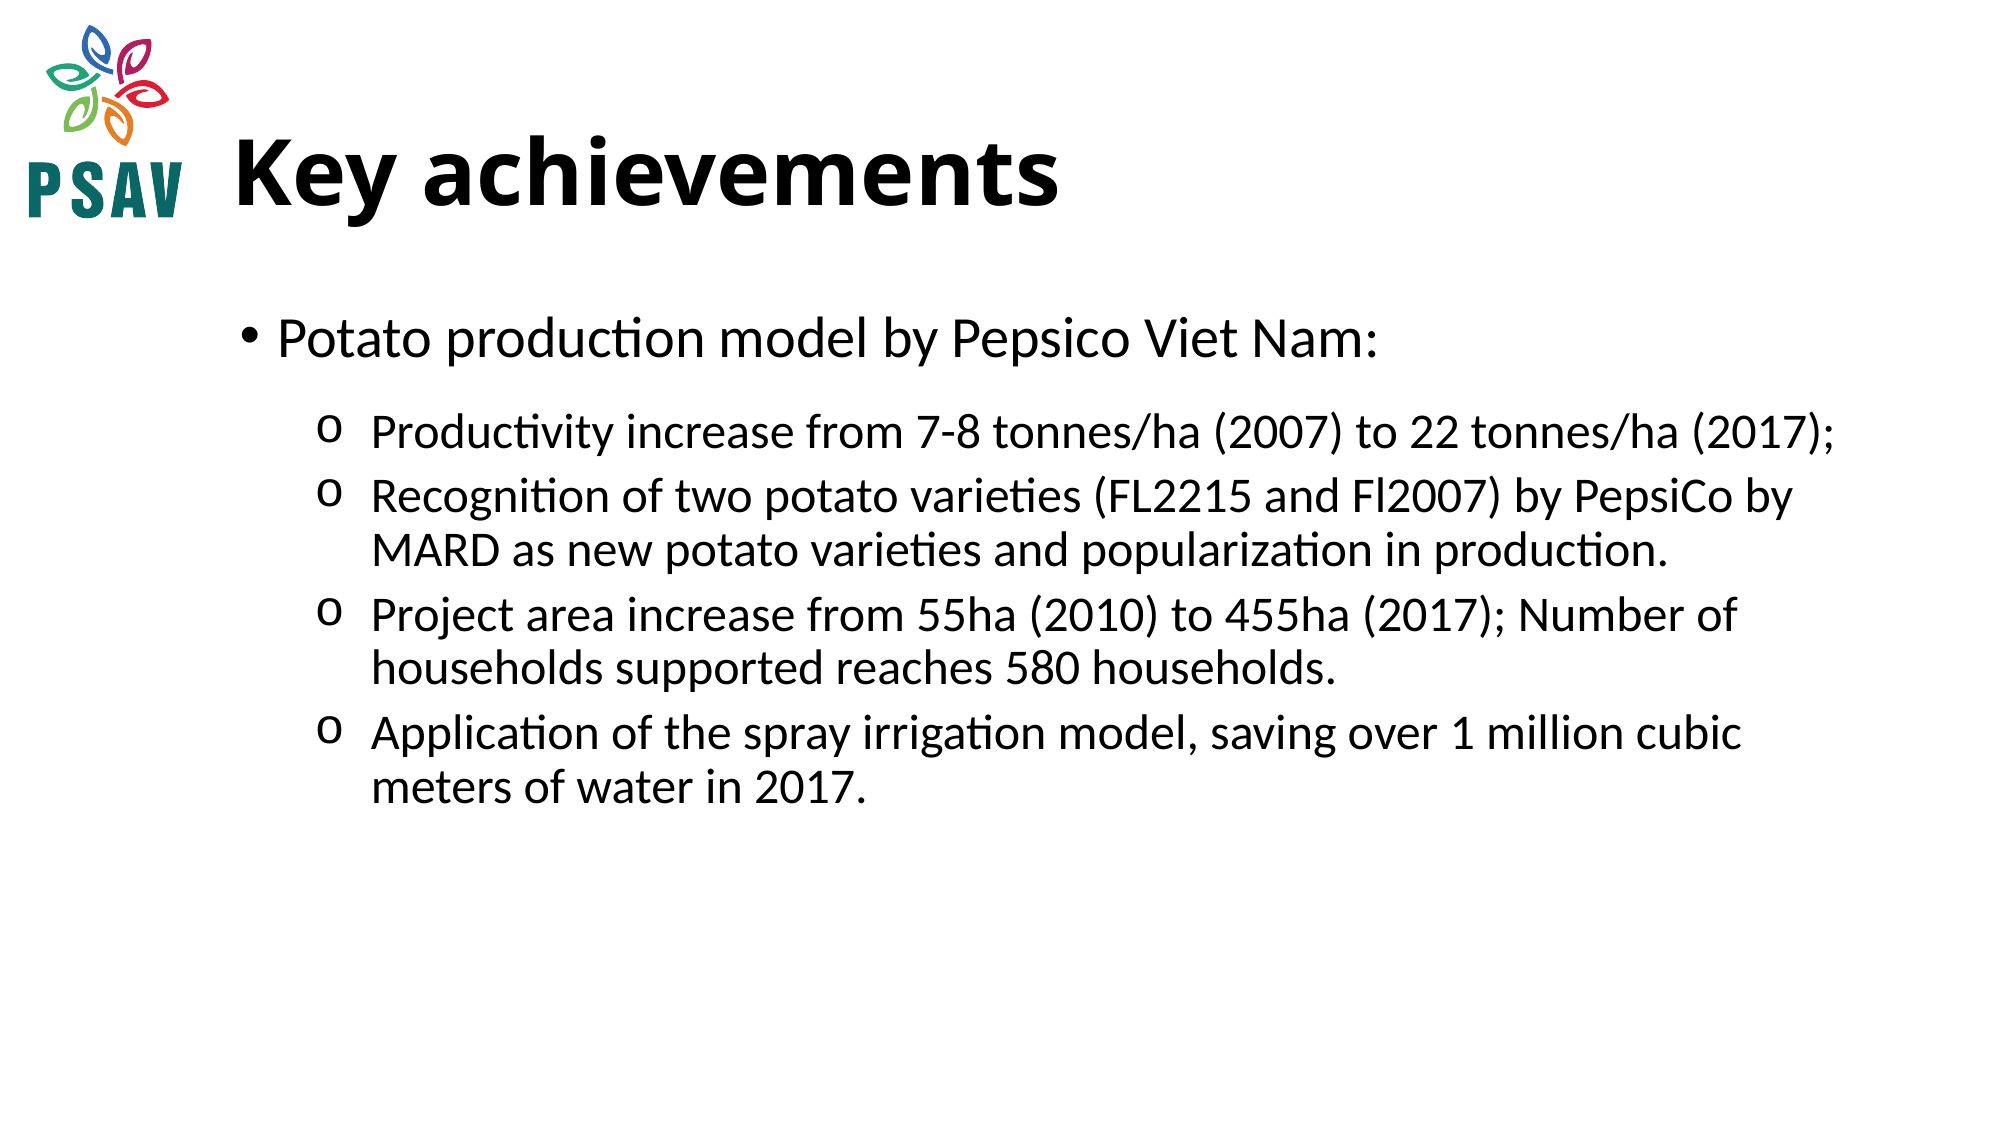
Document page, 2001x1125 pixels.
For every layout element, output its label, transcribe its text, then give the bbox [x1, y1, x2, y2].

list Potato production model by Pepsico Viet Nam: Productivity increase from 7-8 tonnes/ha (2007) to 22 tonnes/ha (2017); Recognition of two potato varieties (FL2215 and Fl2007) by PepsiCo by MARD as new potato varieties and popularization in production. Project area increase from 55ha (2010) to 455ha (2017); Number of households supported reaches 580 households. Application of the spray irrigation model, saving over 1 million cubic meters of water in 2017. [224, 299, 1863, 1014]
title Key achievements [216, 59, 1863, 278]
picture [26, 25, 189, 236]
